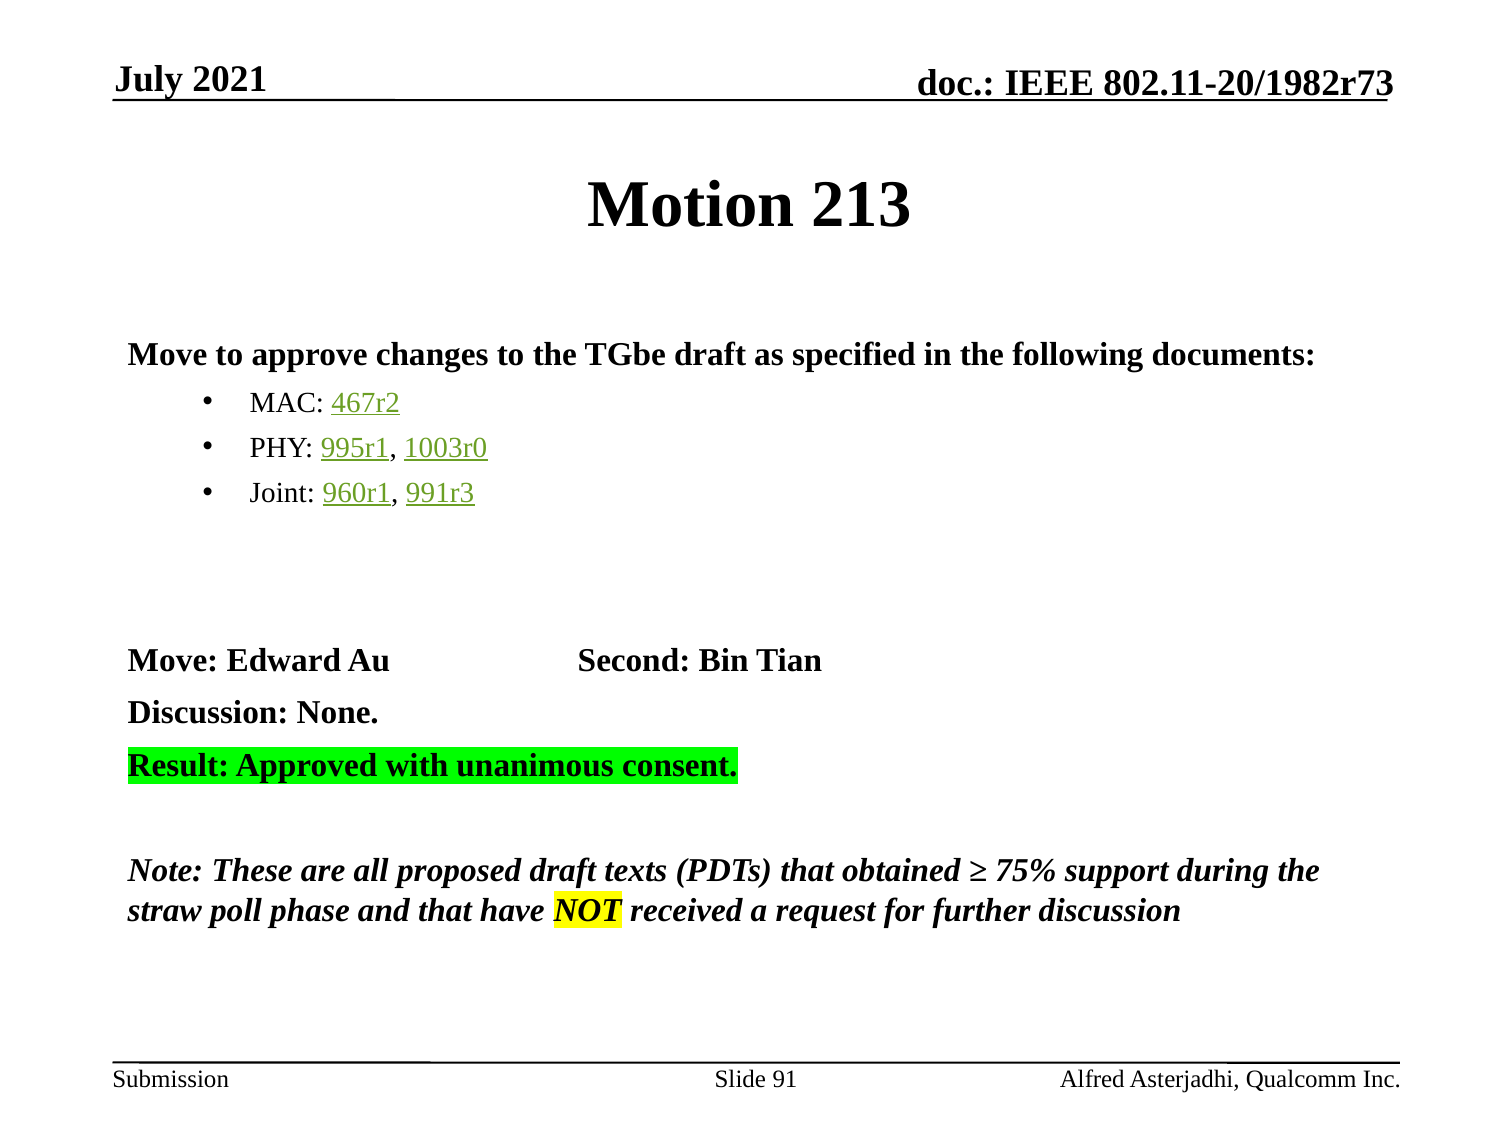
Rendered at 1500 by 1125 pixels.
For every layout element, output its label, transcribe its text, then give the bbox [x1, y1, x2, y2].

footer Alfred Asterjadhi, Qualcomm Inc. [878, 1061, 1402, 1093]
list Move to approve changes to the TGbe draft as specified in the following documents: MAC: 467r2 PHY: 995r1, 1003r0 Joint: 960r1, 991r3 Move: Edward Au Second: Bin Tian Discussion: None. Result: Approved with unanimous consent. Note: These are all proposed draft texts (PDTs) that obtained ≥ 75% support during the straw poll phase and that have NOT received a request for further discussion [112, 324, 1388, 1000]
title Motion 213 [112, 112, 1388, 288]
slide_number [114, 54, 423, 100]
slide_number Slide 91 [712, 1061, 800, 1123]
